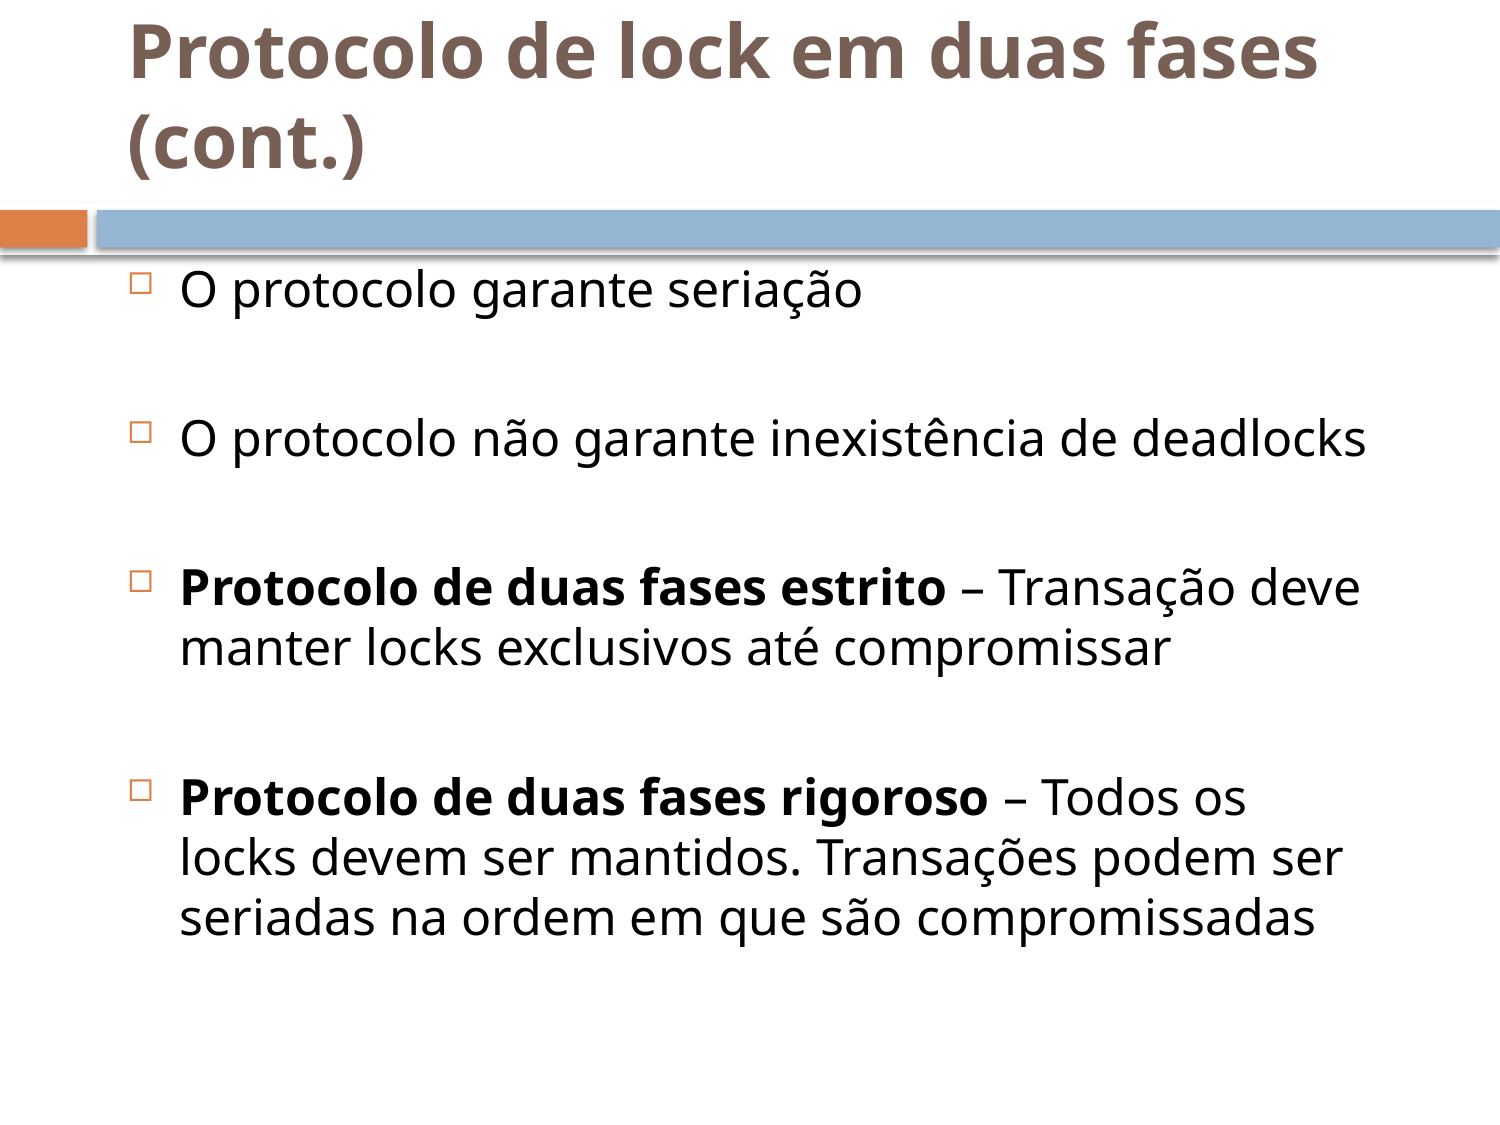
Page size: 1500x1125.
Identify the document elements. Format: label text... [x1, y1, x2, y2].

list O protocolo garante seriação O protocolo não garante inexistência de deadlocks Protocolo de duas fases estrito – Transação deve manter locks exclusivos até compromissar Protocolo de duas fases rigoroso – Todos os locks devem ser mantidos. Transações podem ser seriadas na ordem em que são compromissadas [112, 249, 1388, 1000]
title Protocolo de lock em duas fases (cont.) [112, 0, 1388, 188]
